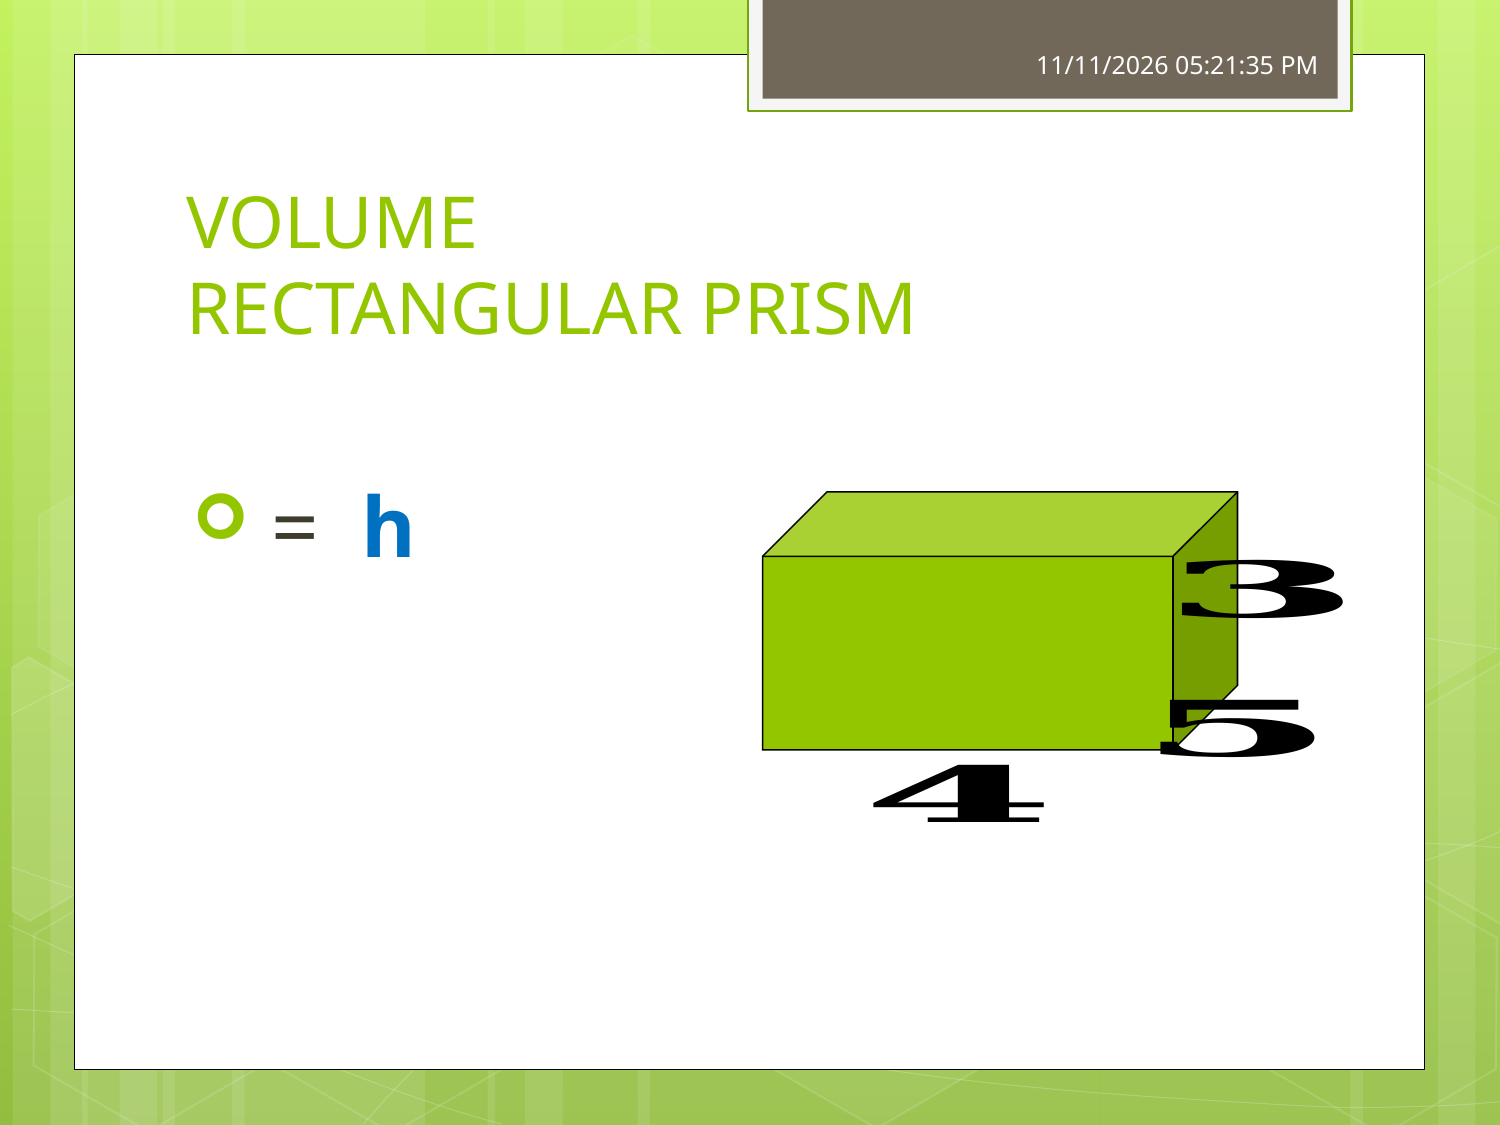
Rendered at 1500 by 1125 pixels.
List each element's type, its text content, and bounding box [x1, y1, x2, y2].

text_box [762, 491, 1238, 750]
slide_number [983, 36, 1334, 97]
title VOLUME RECTANGULAR PRISM [171, 168, 1324, 357]
